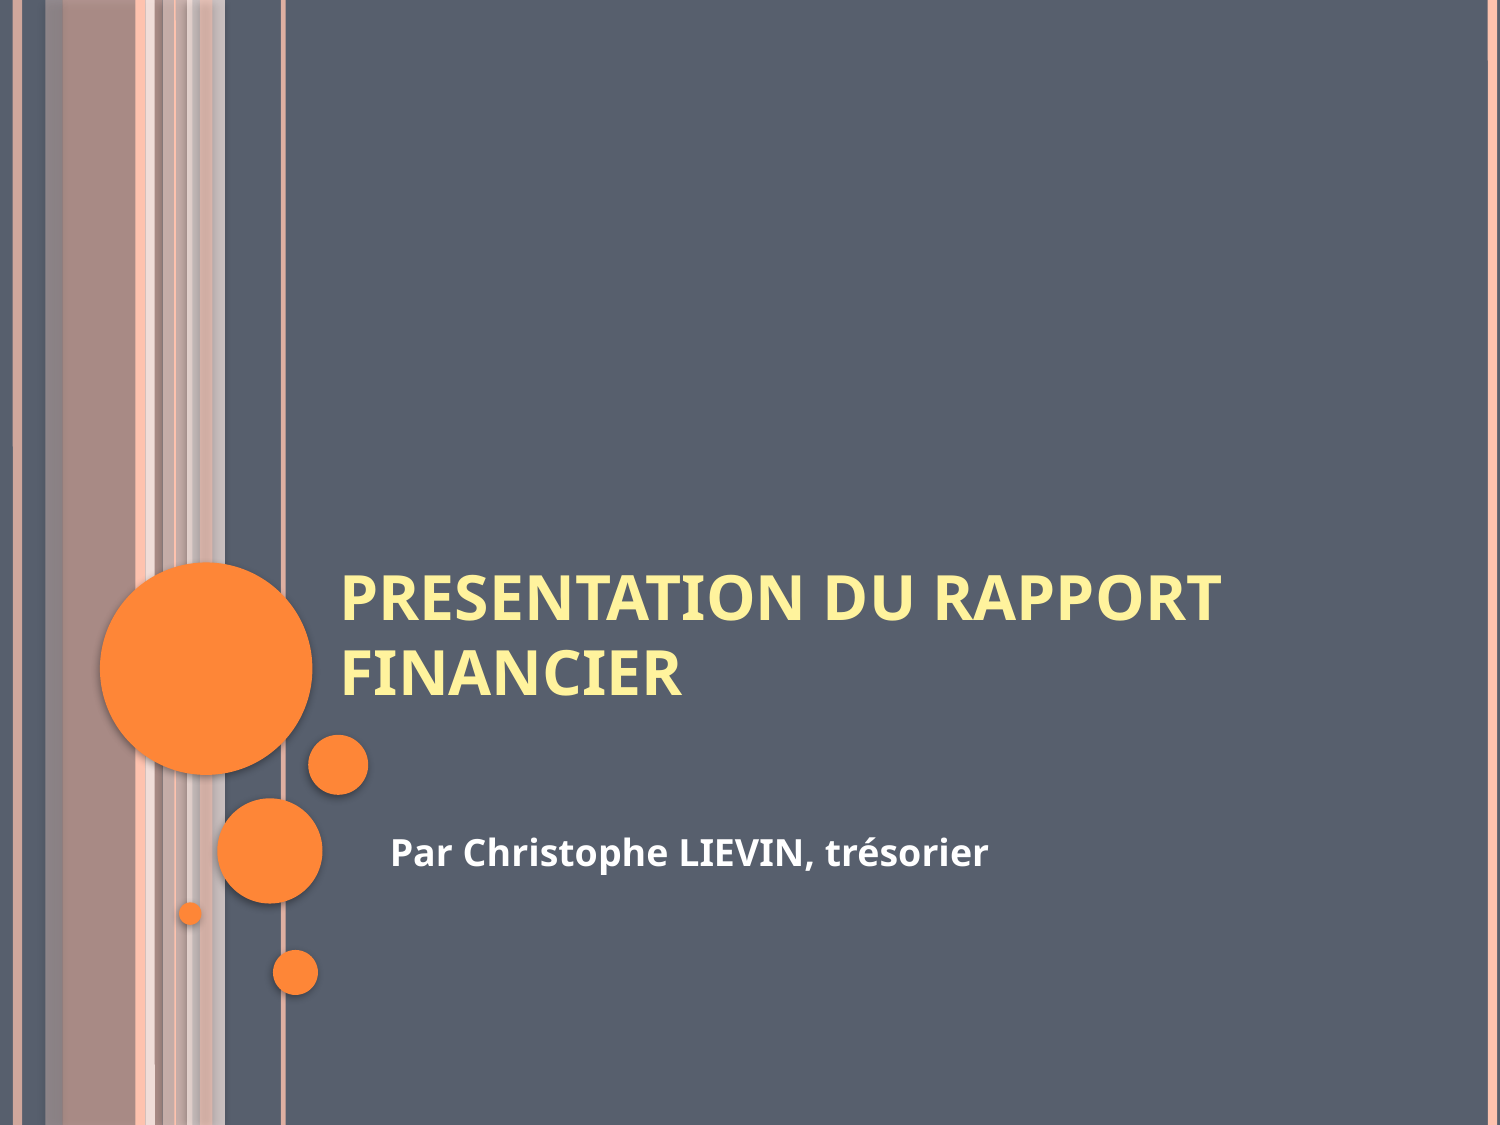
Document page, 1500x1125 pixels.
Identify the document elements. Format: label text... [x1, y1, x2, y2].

title PRESENTATION DU RAPPORT FINANCIER [324, 491, 1376, 716]
list Par Christophe LIEVIN, trésorier [375, 821, 1388, 1047]
